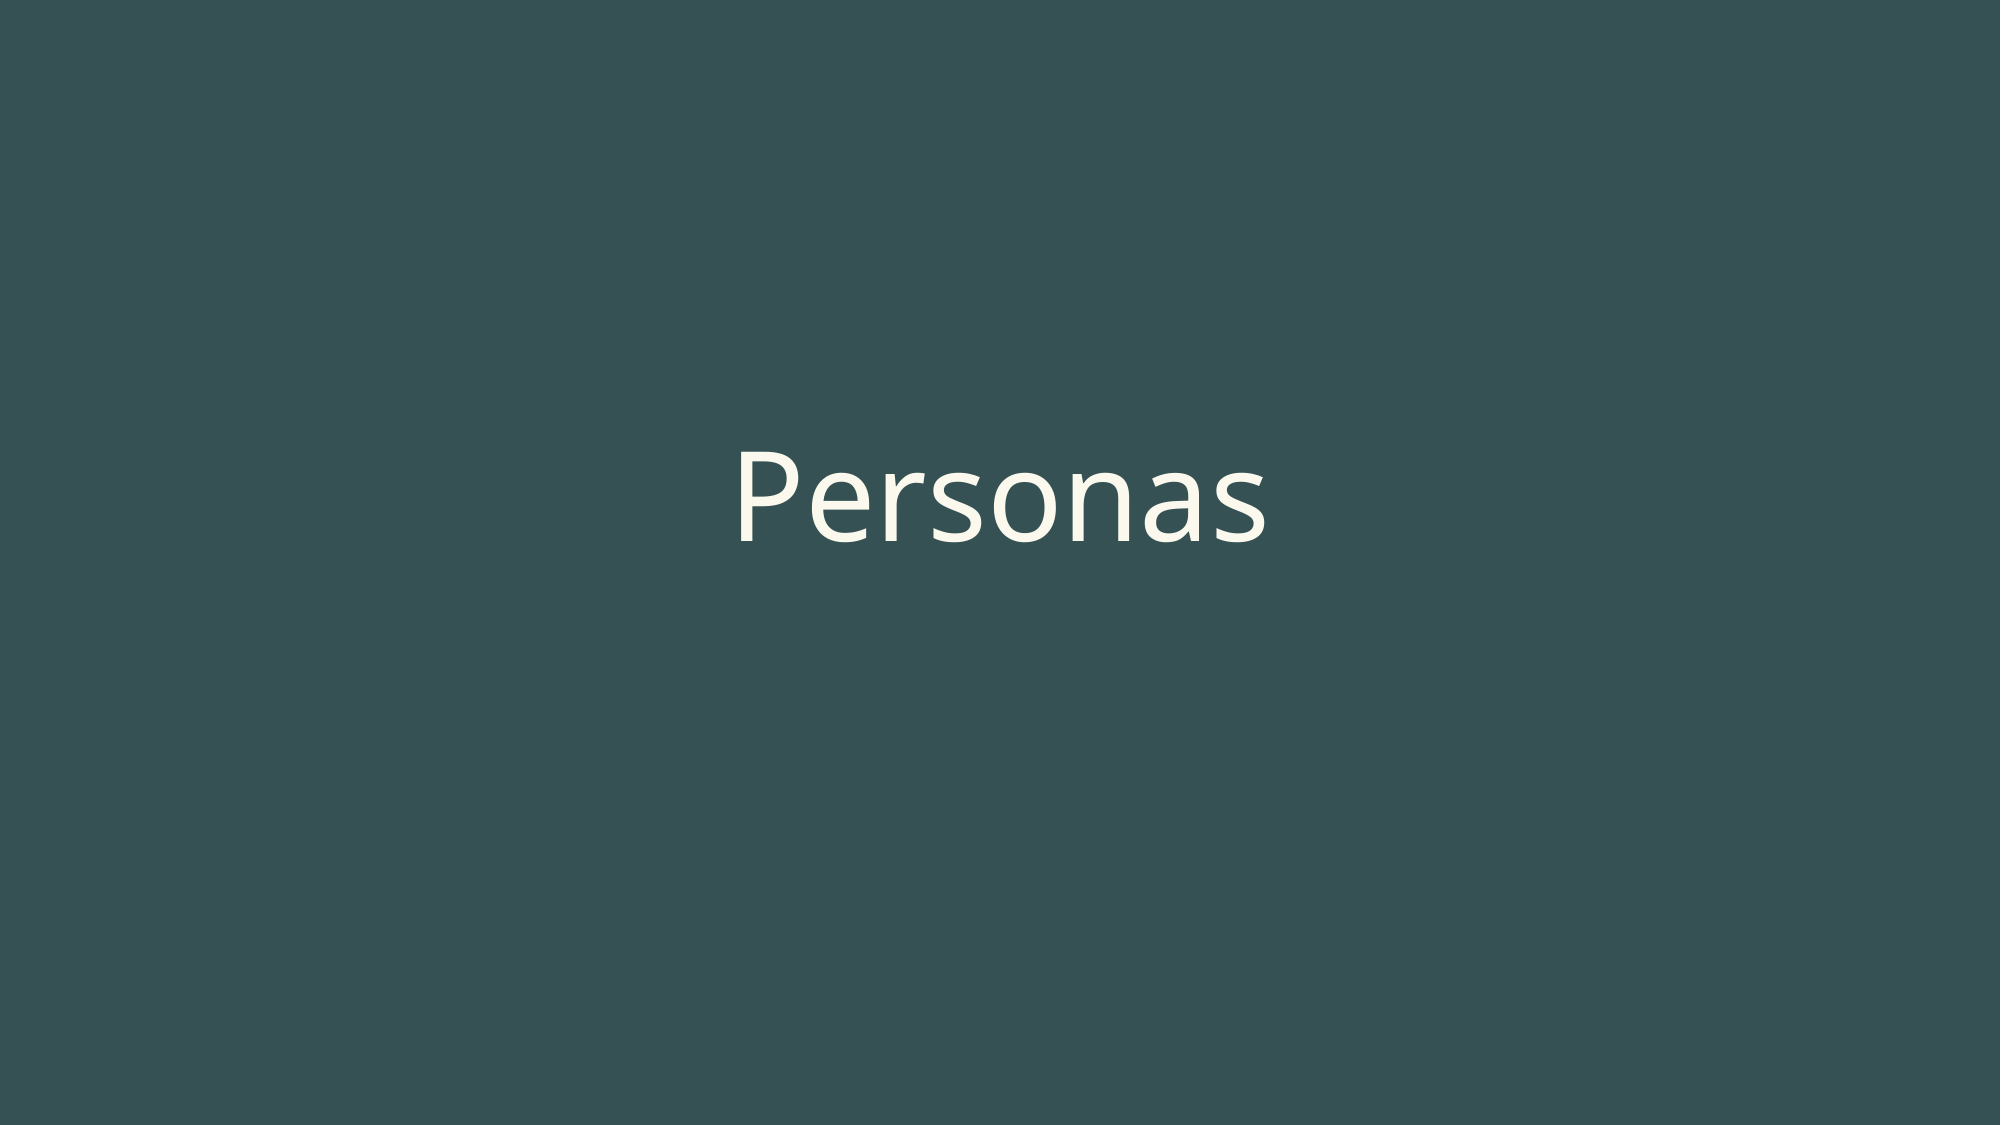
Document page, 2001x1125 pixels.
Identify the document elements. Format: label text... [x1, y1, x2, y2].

title Personas [249, 184, 1750, 576]
